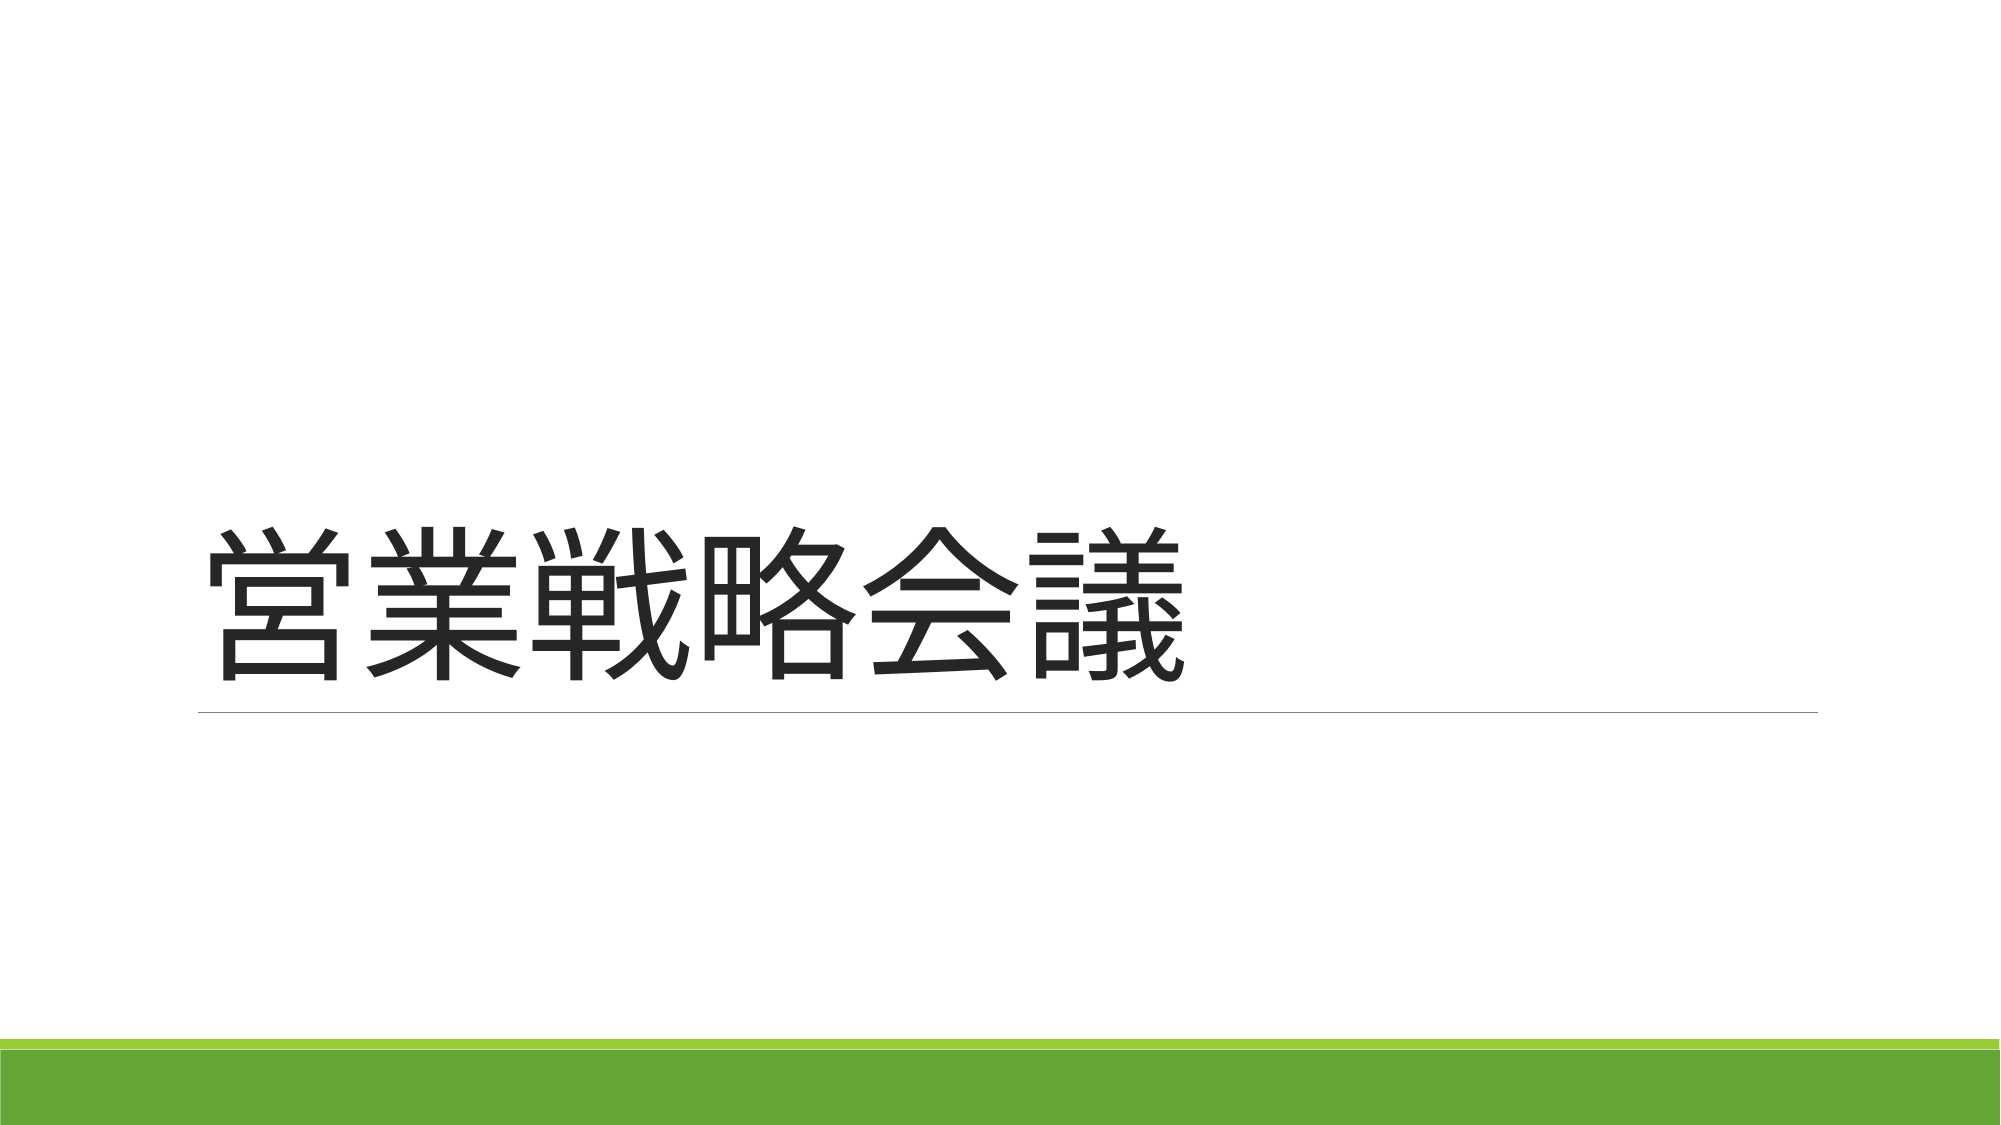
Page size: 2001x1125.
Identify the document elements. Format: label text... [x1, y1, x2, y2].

title 営業戦略会議 [180, 124, 1830, 710]
